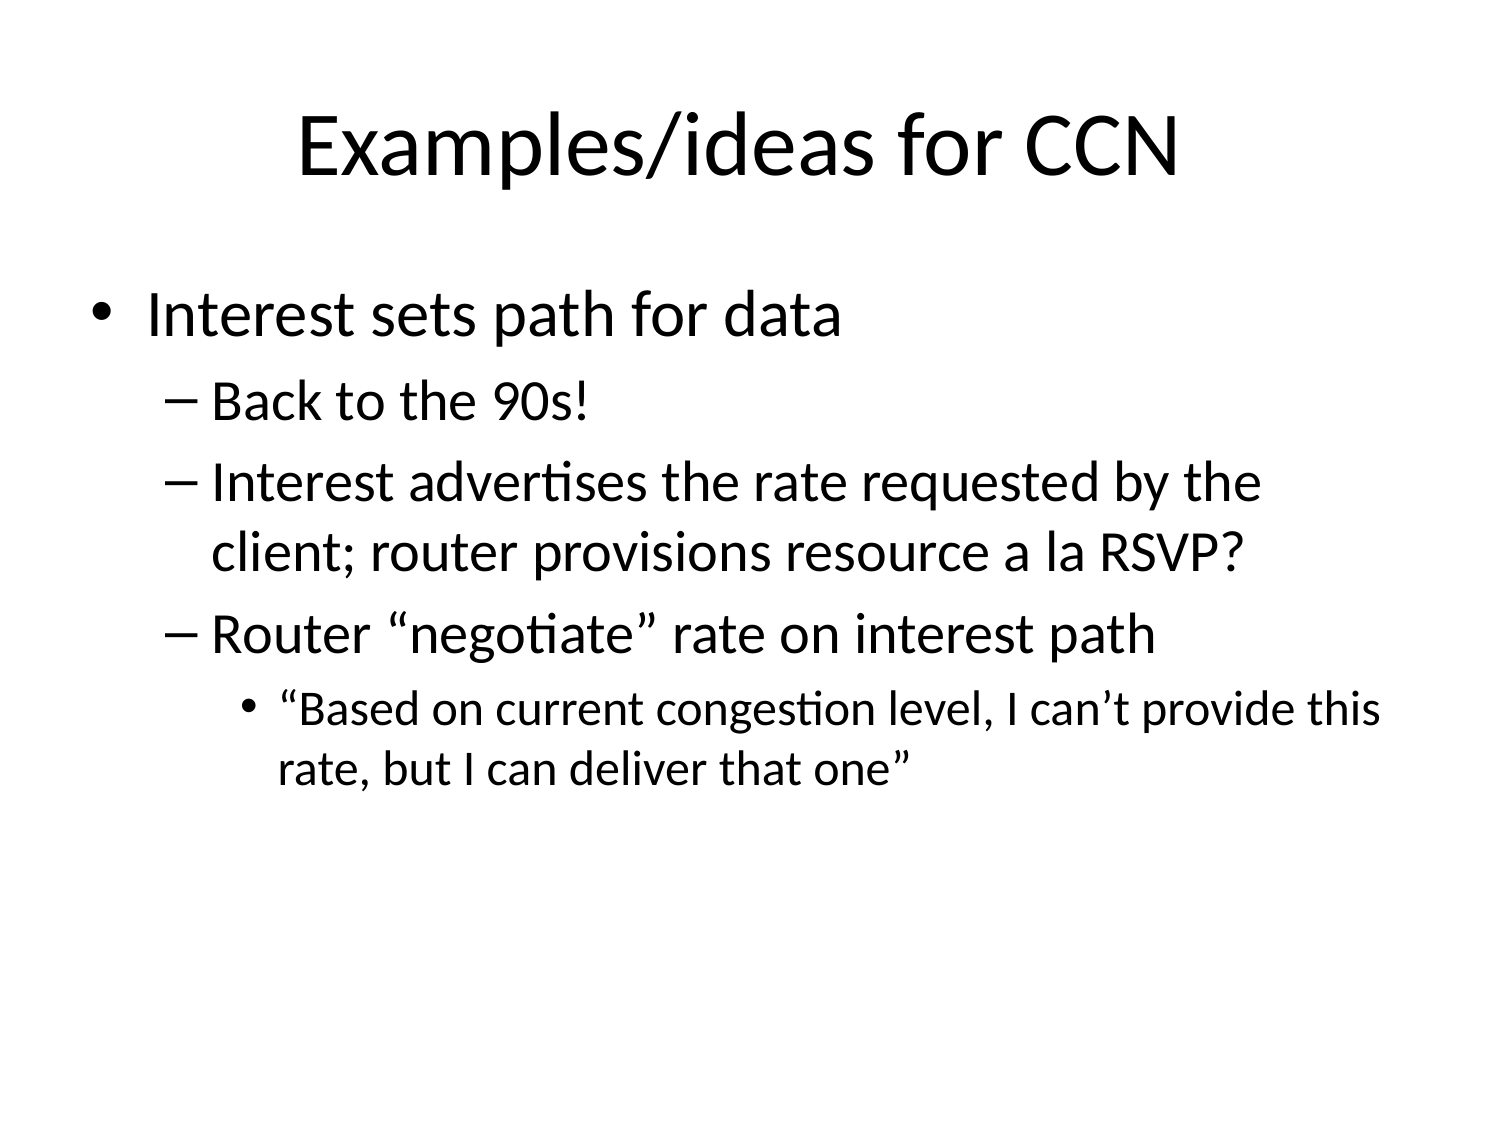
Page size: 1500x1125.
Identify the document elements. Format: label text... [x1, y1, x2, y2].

title Examples/ideas for CCN [75, 45, 1425, 233]
list Interest sets path for data Back to the 90s! Interest advertises the rate requested by the client; router provisions resource a la RSVP? Router “negotiate” rate on interest path “Based on current congestion level, I can’t provide this rate, but I can deliver that one” [75, 262, 1425, 1005]
